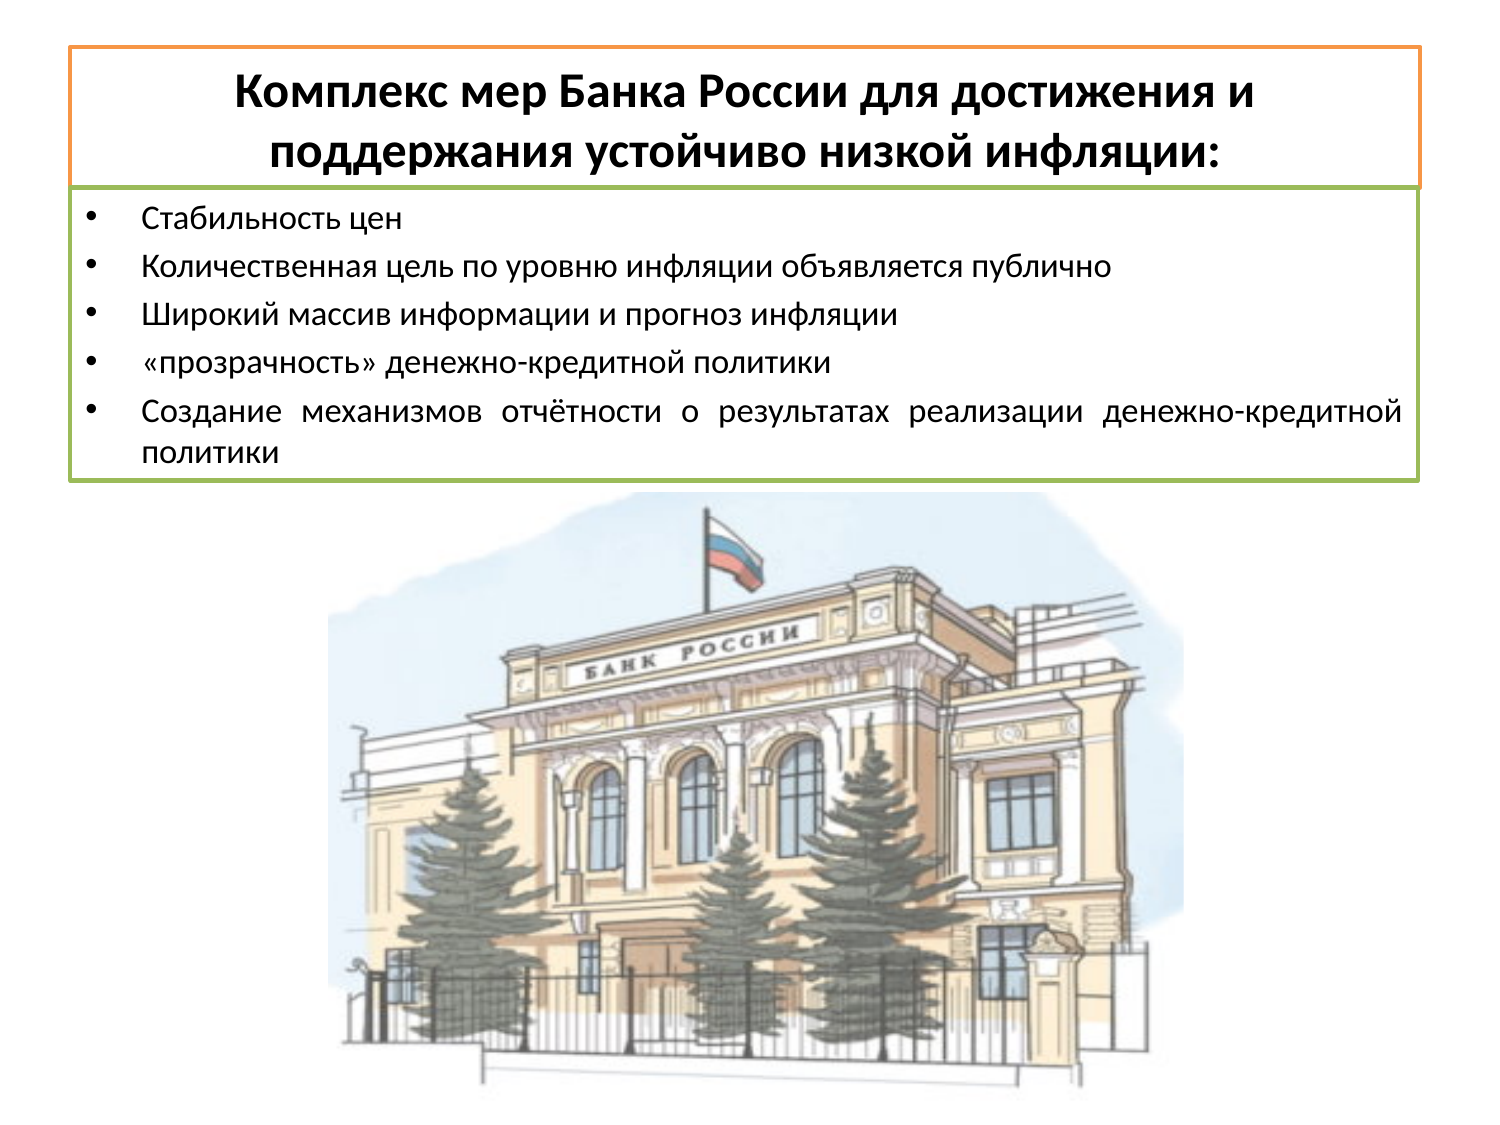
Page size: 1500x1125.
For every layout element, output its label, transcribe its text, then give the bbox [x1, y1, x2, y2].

list Стабильность цен Количественная цель по уровню инфляции объявляется публично Широкий массив информации и прогноз инфляции «прозрачность» денежно-кредитной политики Создание механизмов отчётности о результатах реализации денежно-кредитной политики [68, 185, 1420, 483]
picture [327, 491, 1184, 1102]
title Комплекс мер Банка России для достижения и поддержания устойчиво низкой инфляции: [68, 45, 1422, 190]
